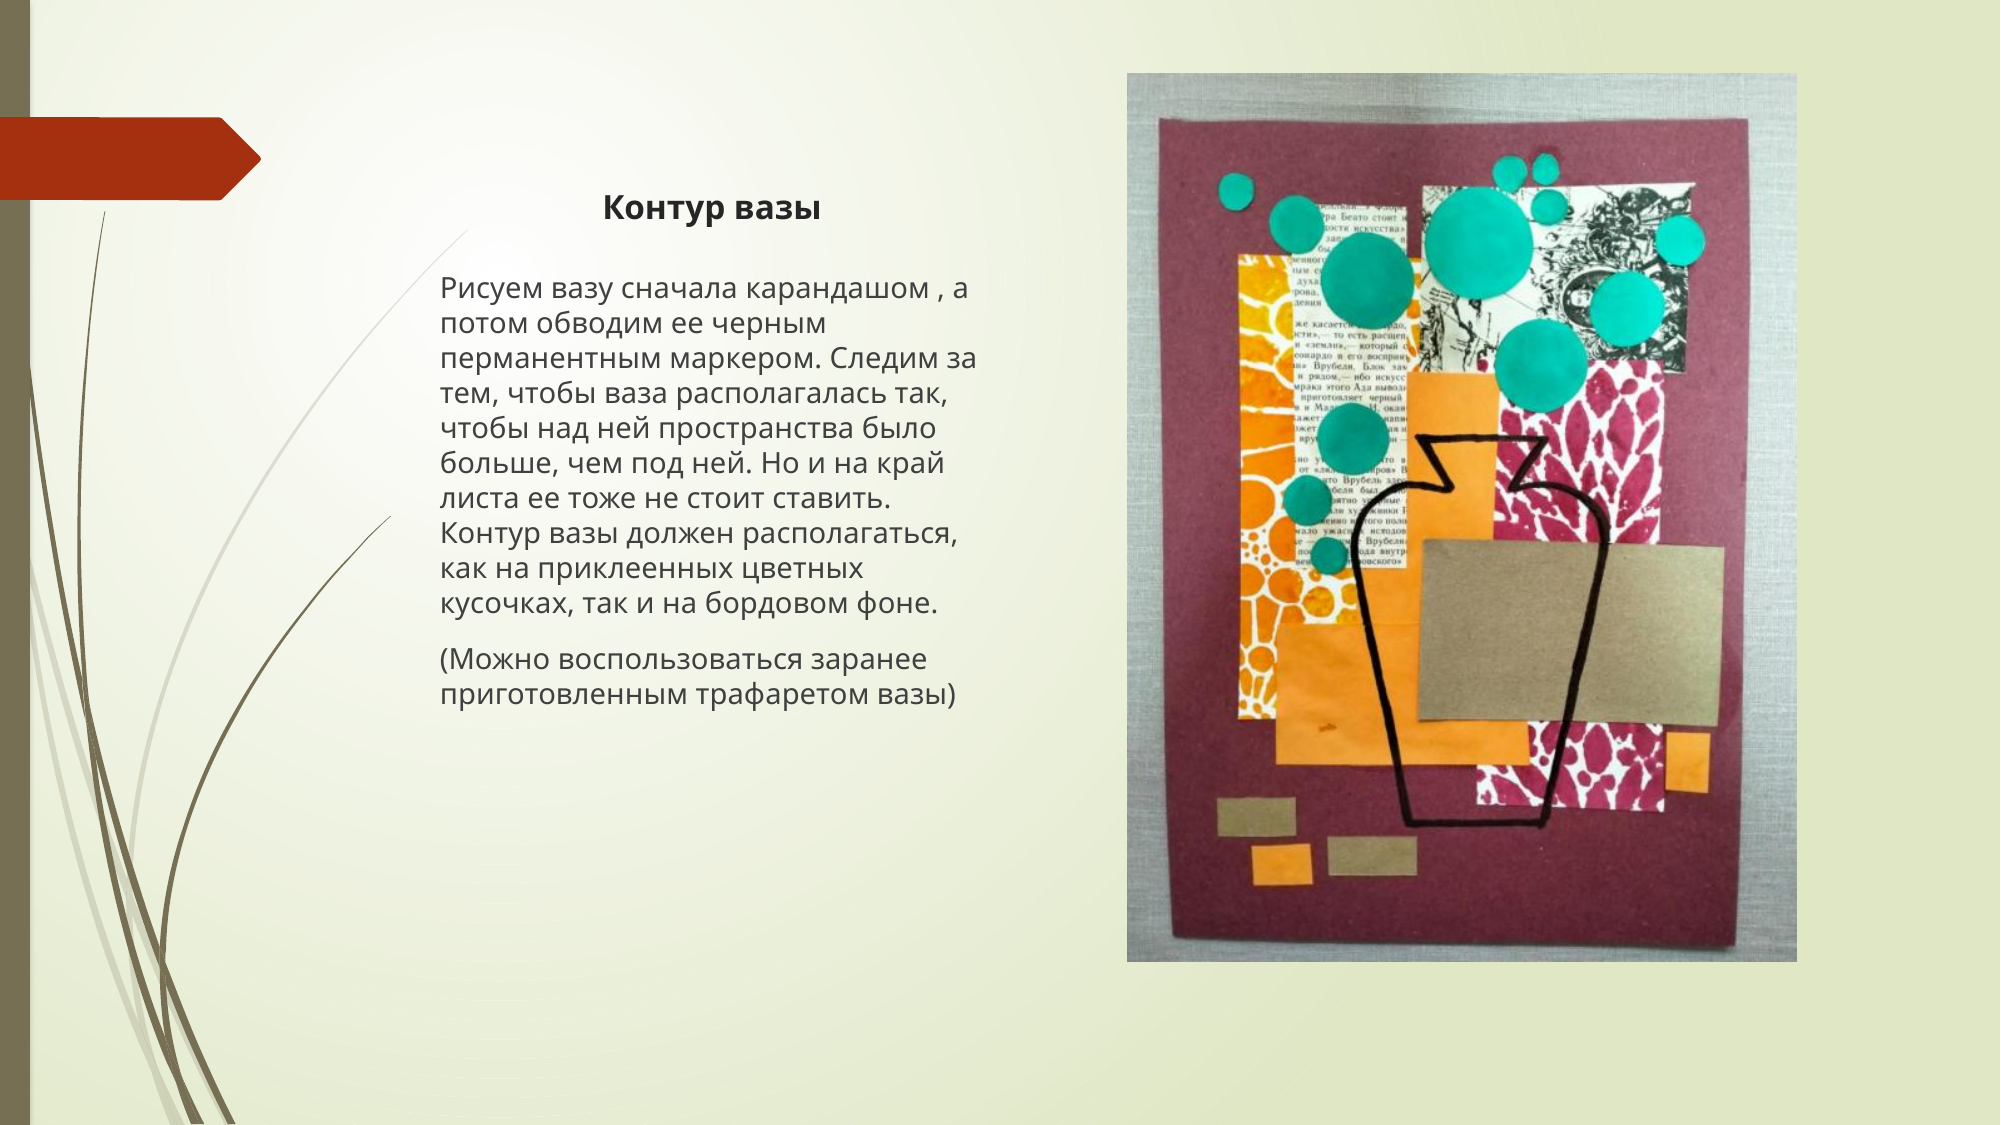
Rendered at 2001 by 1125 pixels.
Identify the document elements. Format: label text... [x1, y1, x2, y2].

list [1127, 72, 1797, 962]
list Рисуем вазу сначала карандашом , а потом обводим ее черным перманентным маркером. Следим за тем, чтобы ваза располагалась так, чтобы над ней пространства было больше, чем под ней. Но и на край листа ее тоже не стоит ставить. Контур вазы должен располагаться, как на приклеенных цветных кусочках, так и на бордовом фоне. (Можно воспользоваться заранее приготовленным трафаретом вазы) [424, 262, 1000, 962]
title Контур вазы [424, 73, 1000, 234]
